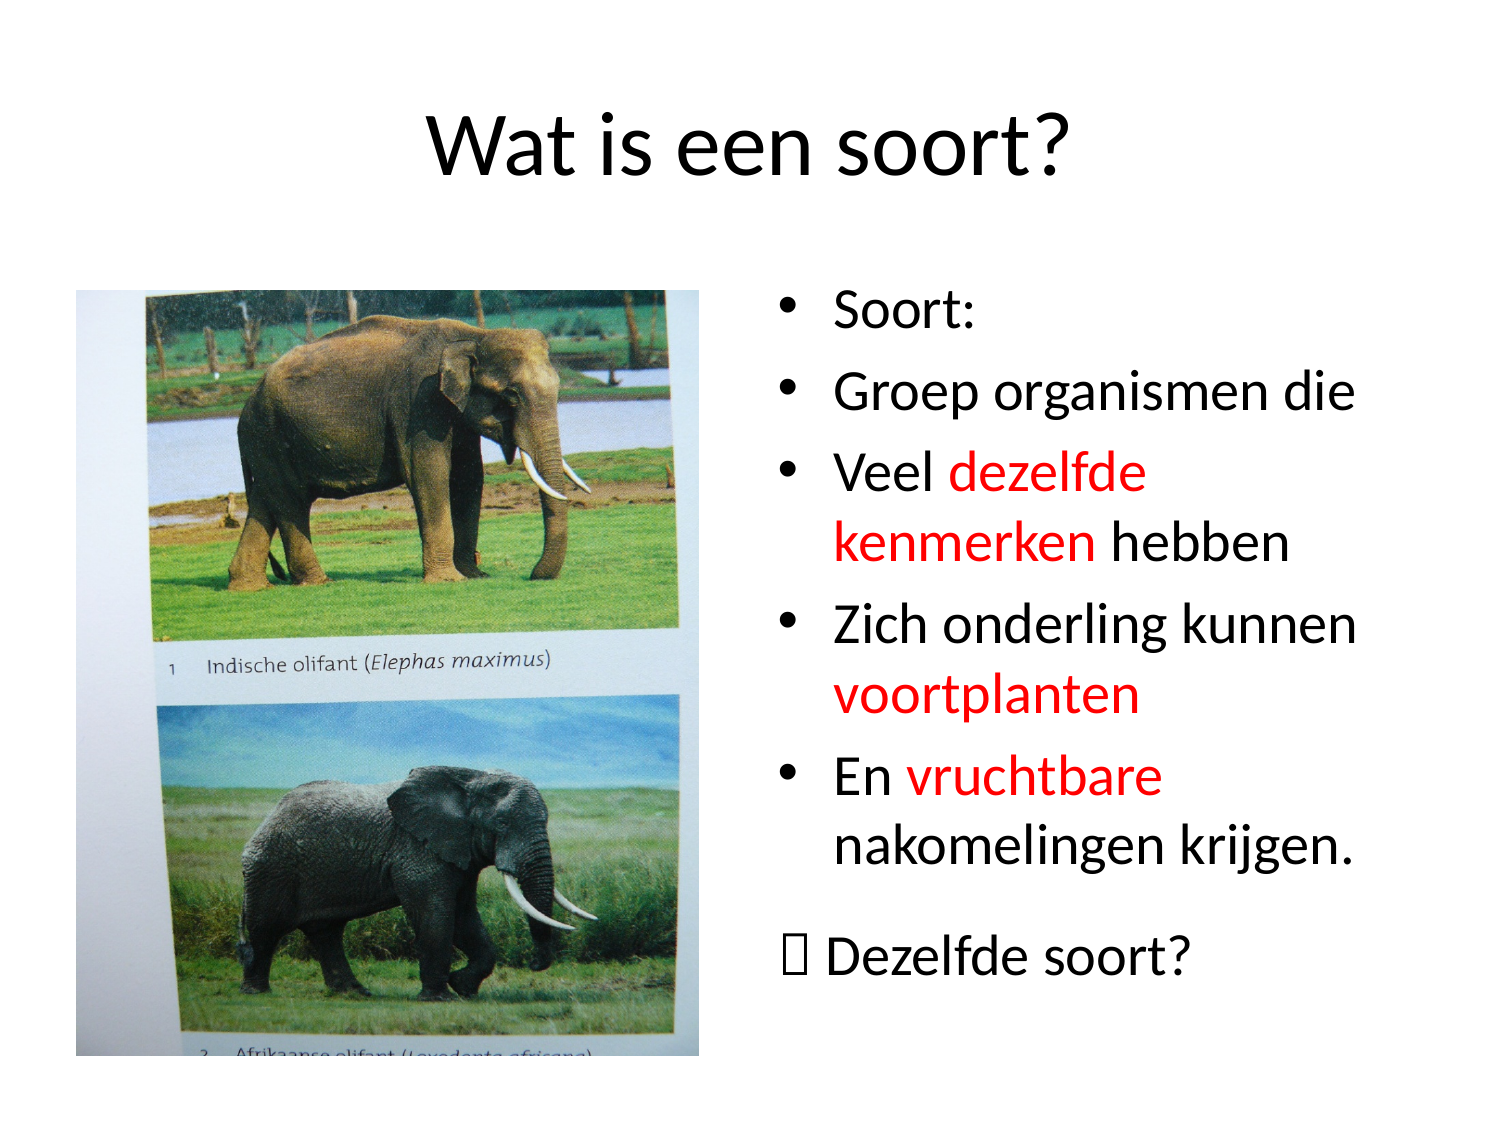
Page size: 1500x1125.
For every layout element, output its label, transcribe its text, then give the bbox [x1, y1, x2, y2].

list Soort: Groep organismen die Veel dezelfde kenmerken hebben Zich onderling kunnen voortplanten En vruchtbare nakomelingen krijgen.  Dezelfde soort? [762, 262, 1425, 1079]
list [76, 290, 699, 1056]
title Wat is een soort? [75, 45, 1425, 233]
